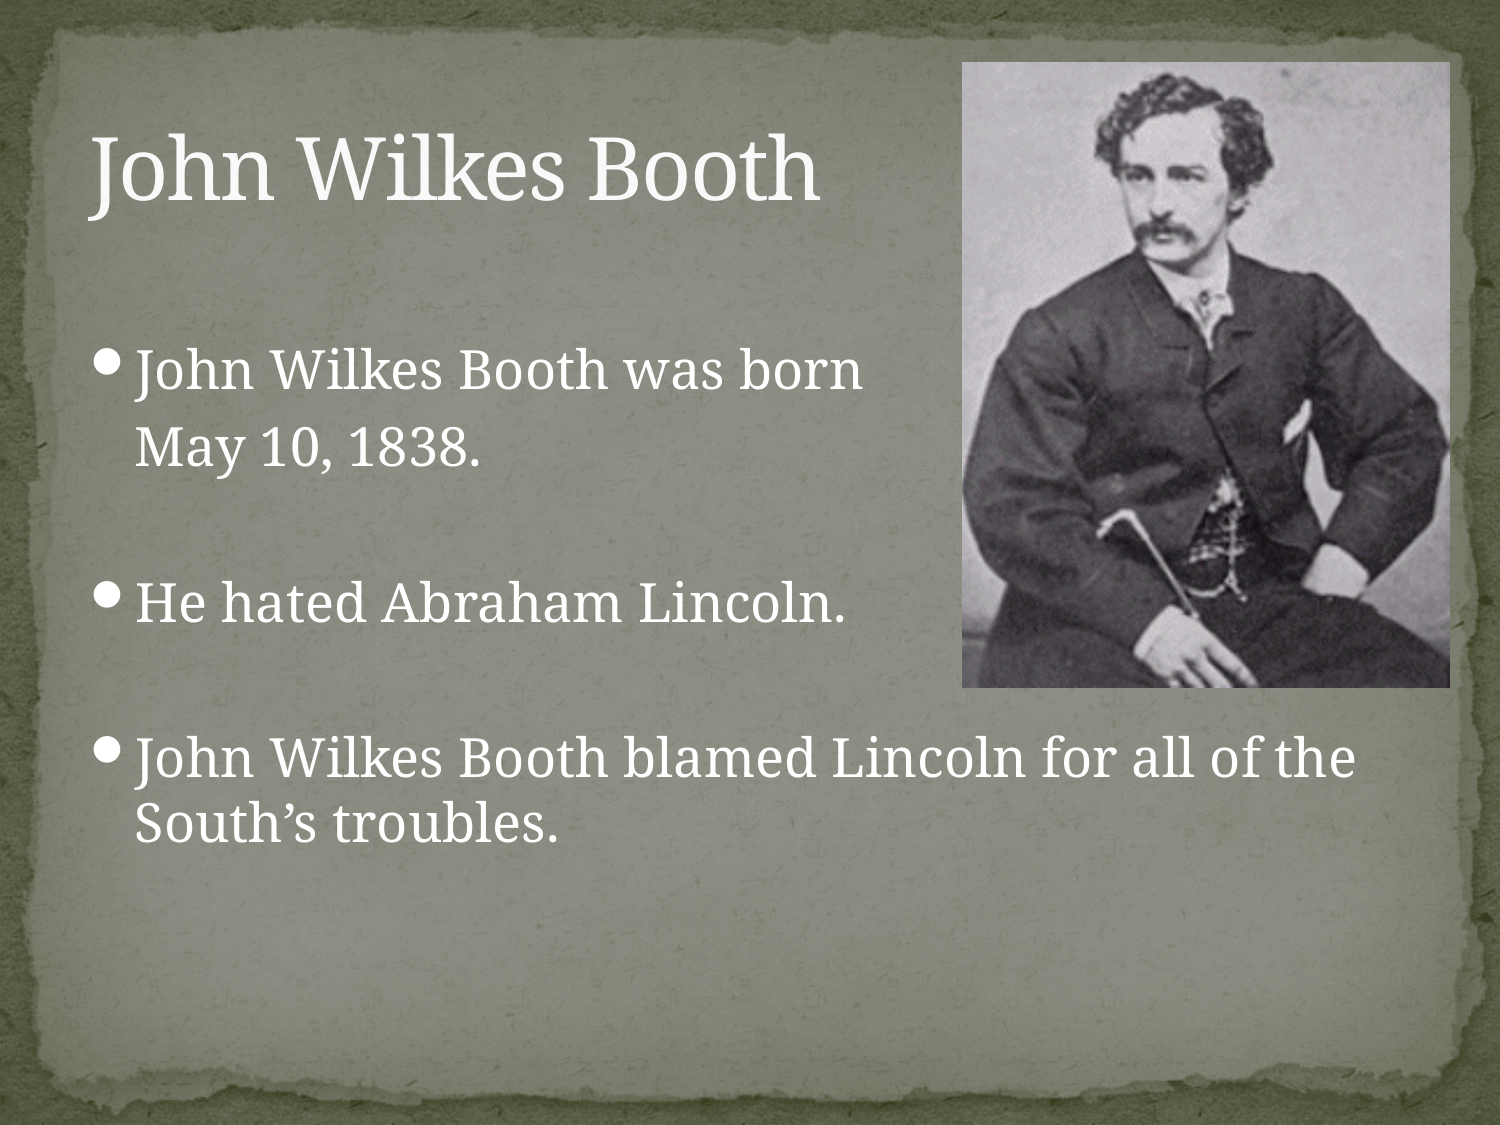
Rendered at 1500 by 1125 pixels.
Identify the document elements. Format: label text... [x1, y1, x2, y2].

list John Wilkes Booth was born May 10, 1838. He hated Abraham Lincoln. John Wilkes Booth blamed Lincoln for all of the South’s troubles. [75, 249, 1425, 1000]
title John Wilkes Booth [74, 24, 1425, 225]
picture [962, 62, 1450, 688]
